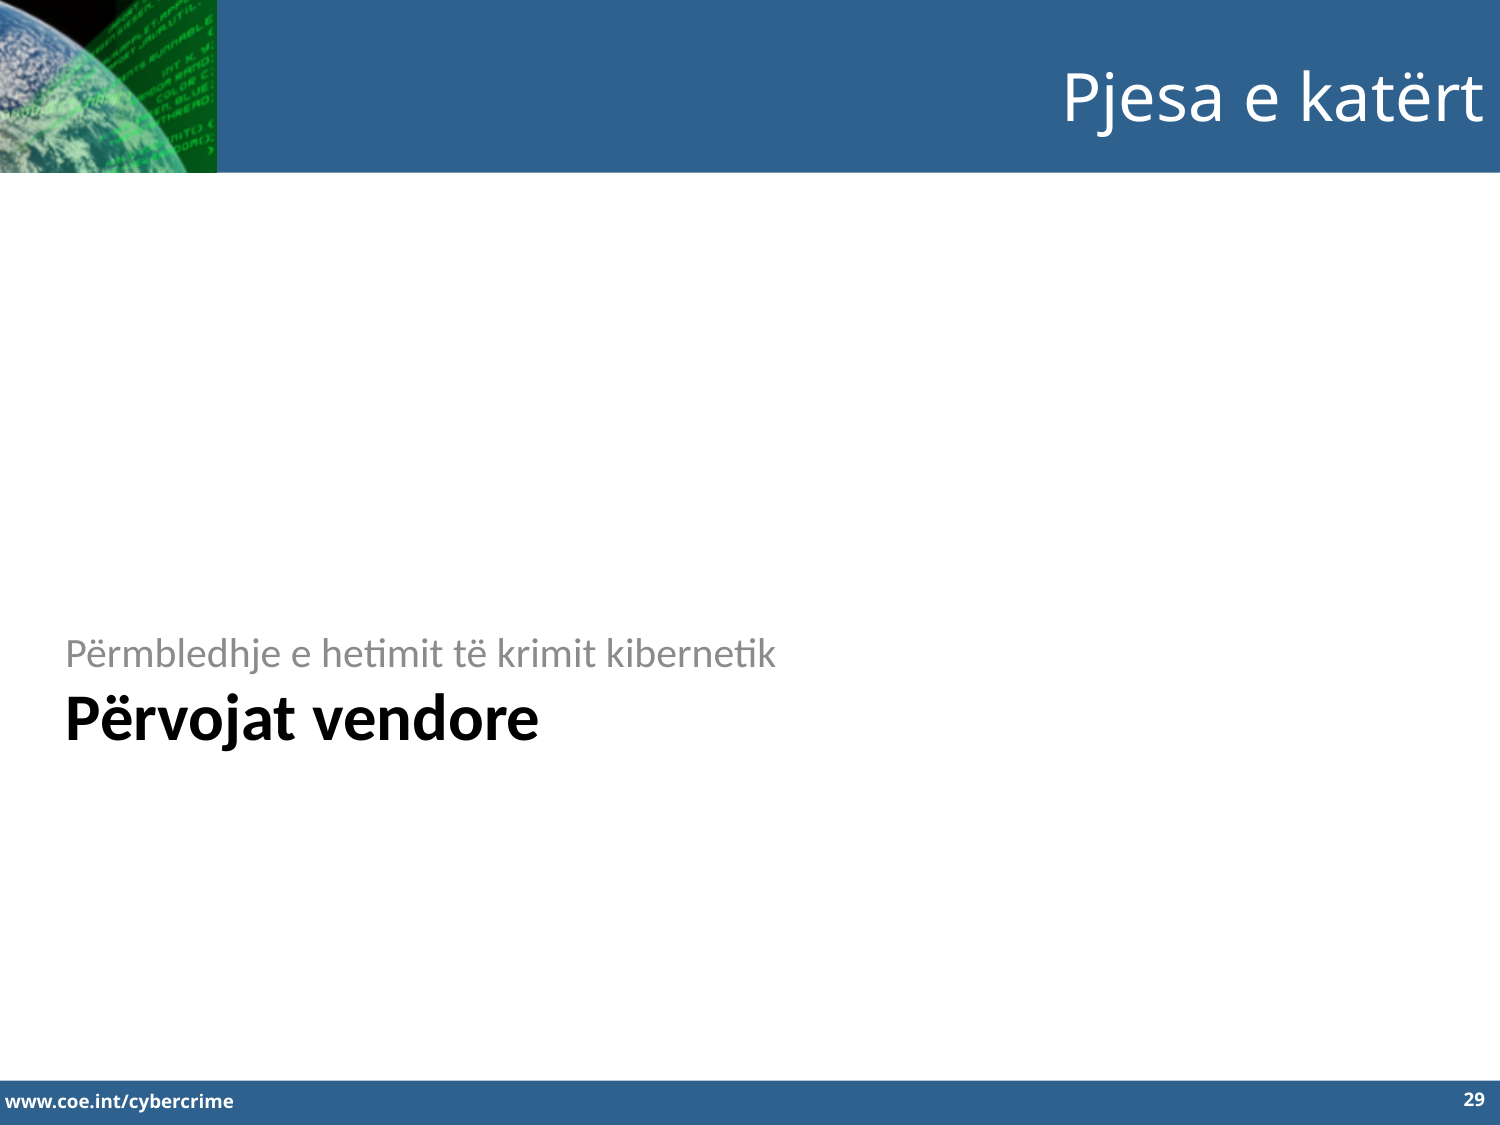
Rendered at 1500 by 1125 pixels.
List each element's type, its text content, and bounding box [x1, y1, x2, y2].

text_box Pjesa e katërt [309, 18, 1500, 171]
slide_number 29 [1149, 1079, 1500, 1125]
picture [0, 1, 217, 173]
text_box Përvojat vendore [50, 681, 1450, 761]
text_box Përmbledhje e hetimit të krimit kibernetik [50, 624, 1326, 682]
